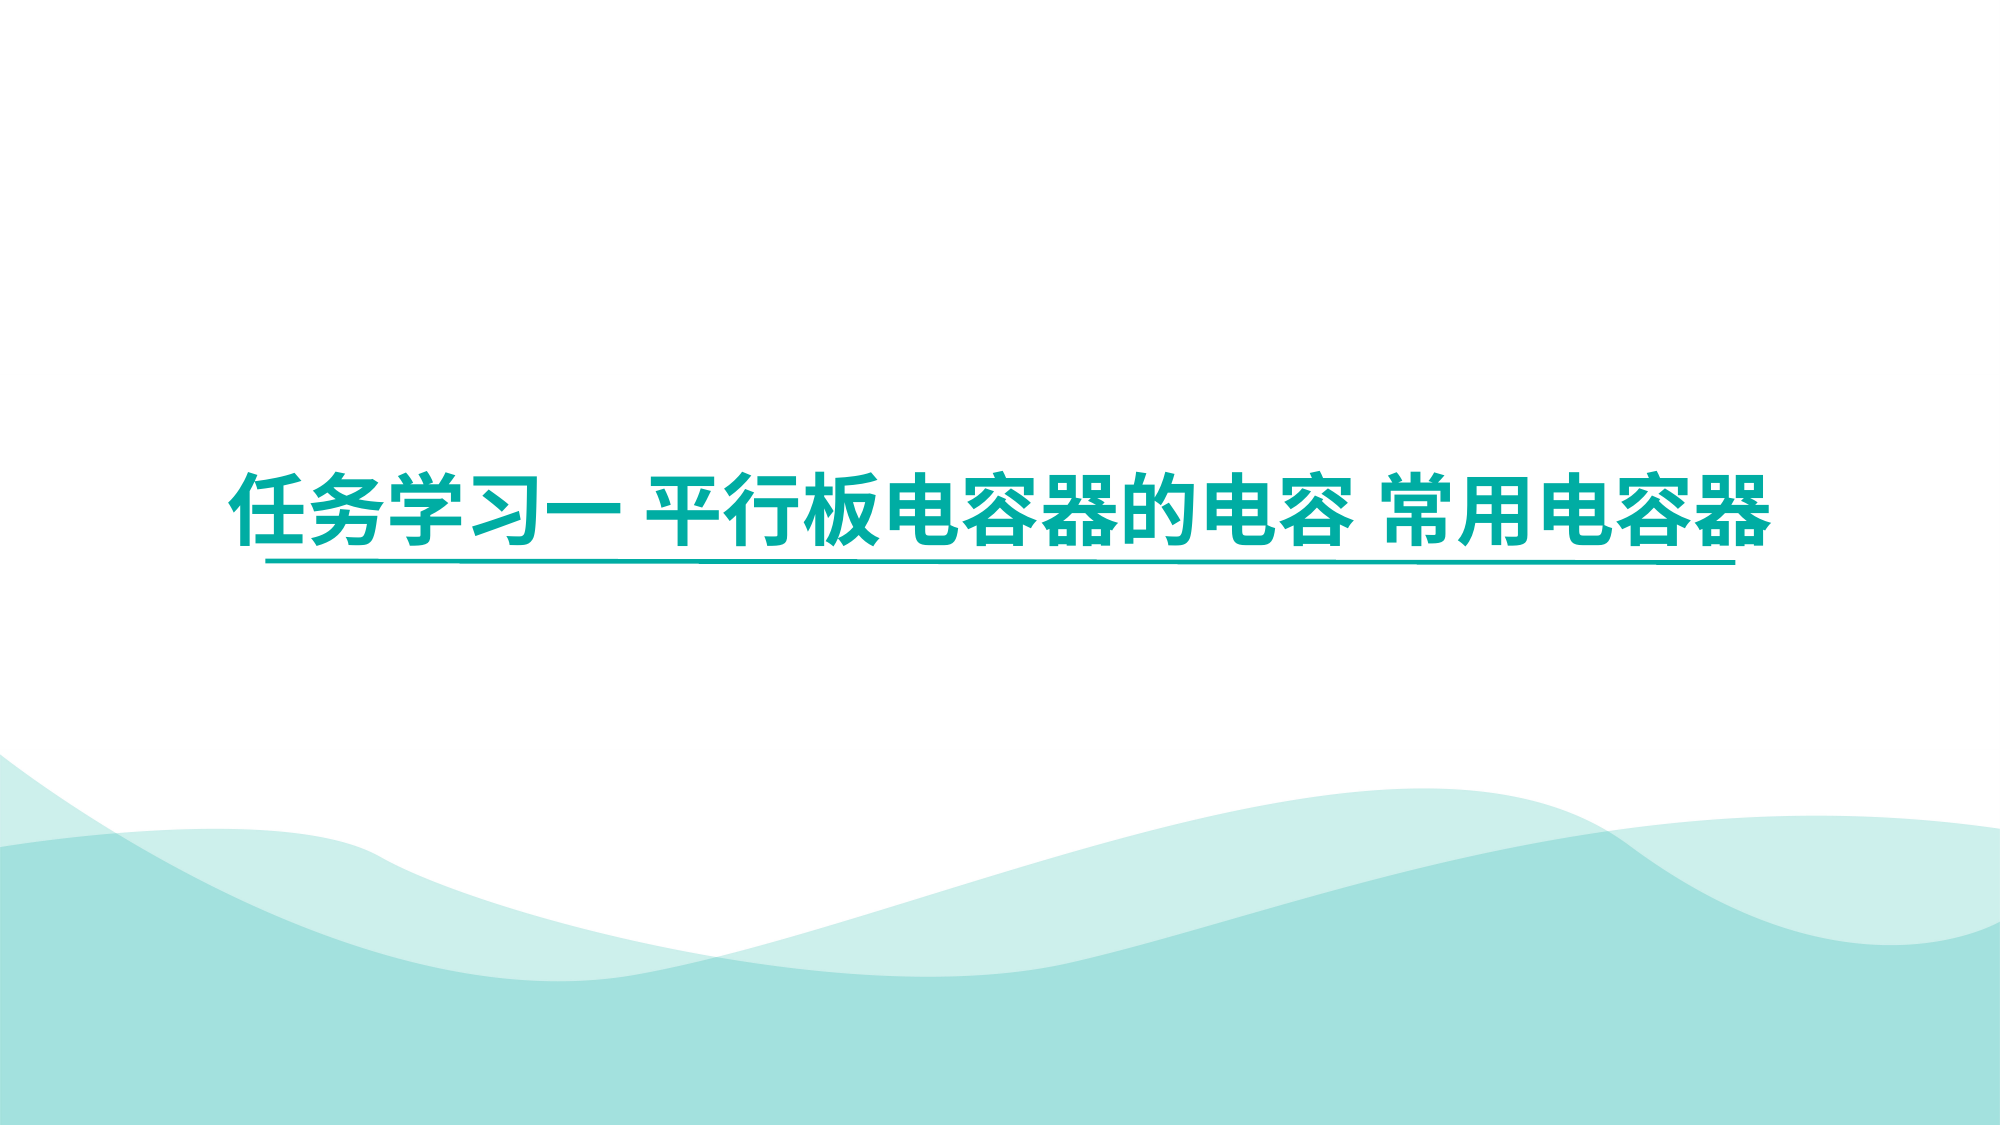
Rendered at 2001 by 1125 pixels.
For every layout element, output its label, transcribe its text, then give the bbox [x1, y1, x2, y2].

picture [0, 0, 2000, 1125]
text_box 任务学习一 平行板电容器的电容 常用电容器 [232, 365, 1769, 555]
